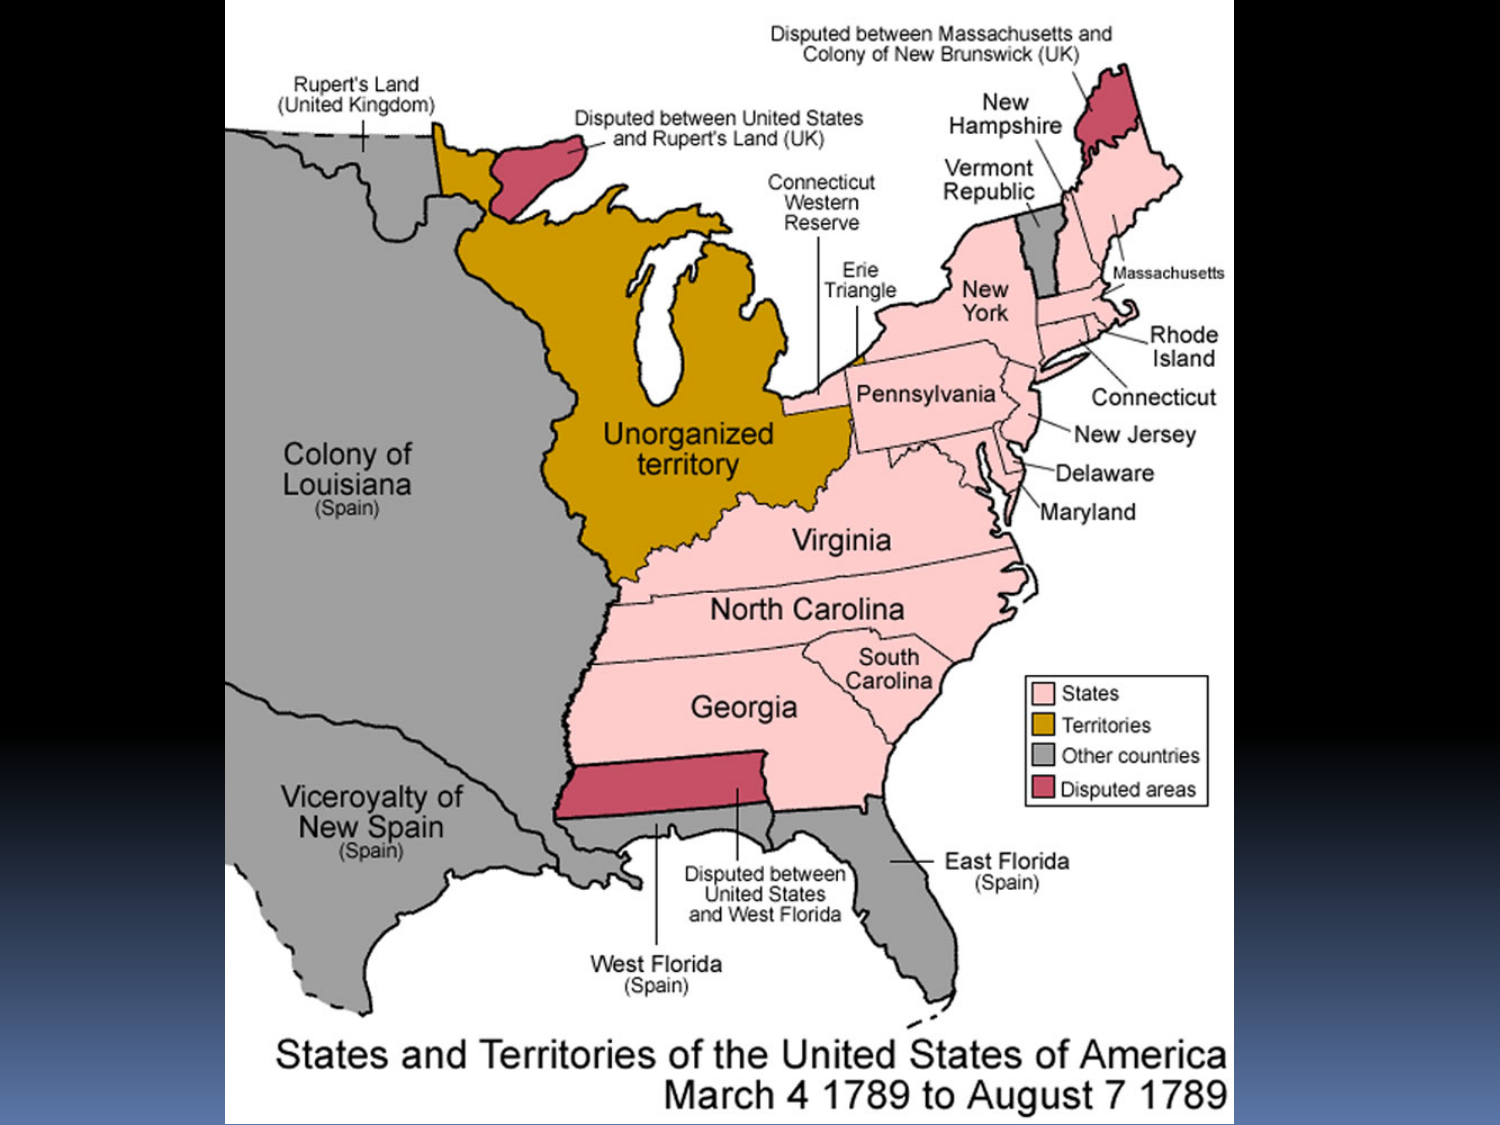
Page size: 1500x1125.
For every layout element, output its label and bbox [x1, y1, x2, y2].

picture [224, 0, 1234, 1125]
